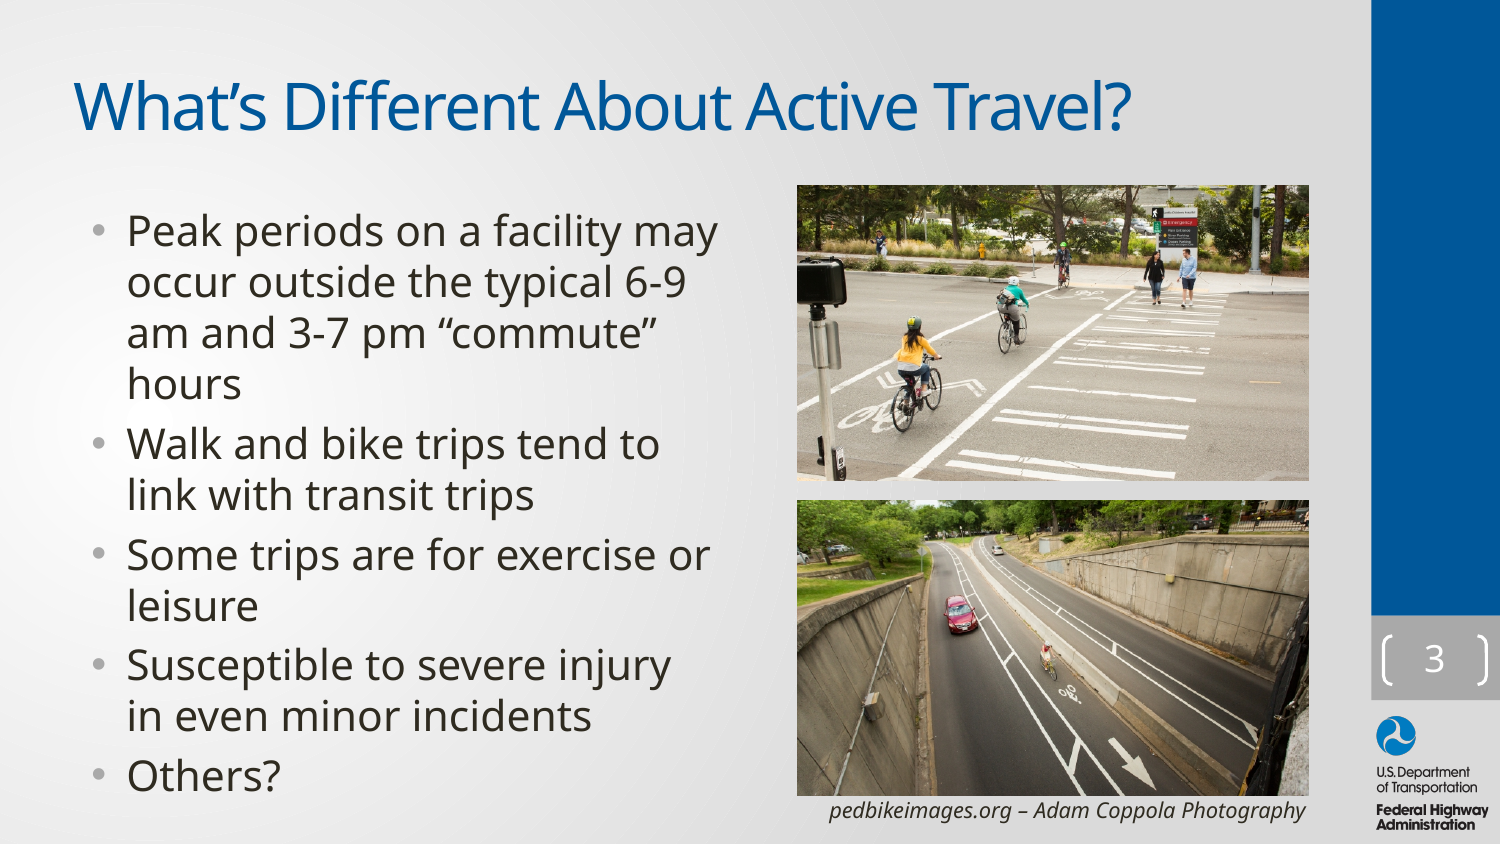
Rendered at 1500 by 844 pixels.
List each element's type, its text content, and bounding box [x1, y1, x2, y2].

picture [796, 185, 1310, 481]
title What’s Different About Active Travel? [58, 33, 1309, 175]
list Peak periods on a facility may occur outside the typical 6-9 am and 3-7 pm “commute” hours Walk and bike trips tend to link with transit trips Some trips are for exercise or leisure Susceptible to severe injury in even minor incidents Others? [58, 196, 734, 810]
picture [796, 499, 1310, 796]
slide_number 3 [1381, 634, 1488, 687]
text_box pedbikeimages.org – Adam Coppola Photography [806, 789, 1322, 830]
